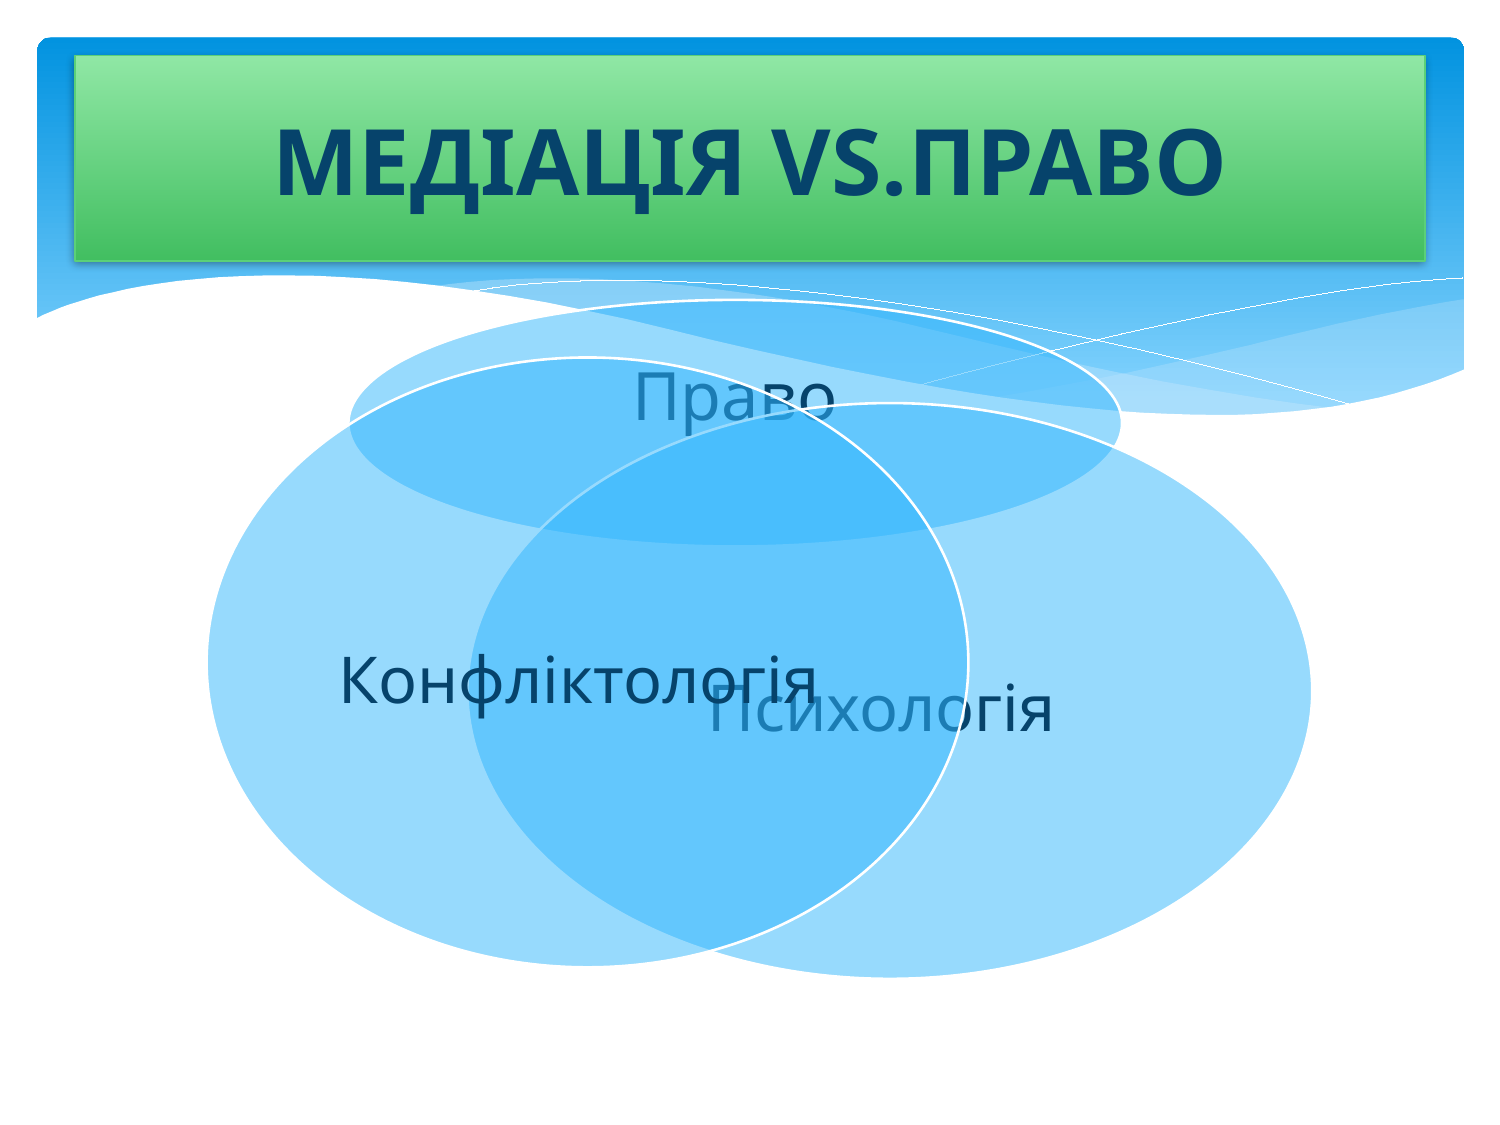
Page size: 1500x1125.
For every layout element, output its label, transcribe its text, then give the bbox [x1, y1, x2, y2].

title МЕДІАЦІЯ VS.ПРАВО [74, 55, 1426, 262]
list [76, 290, 1436, 1006]
